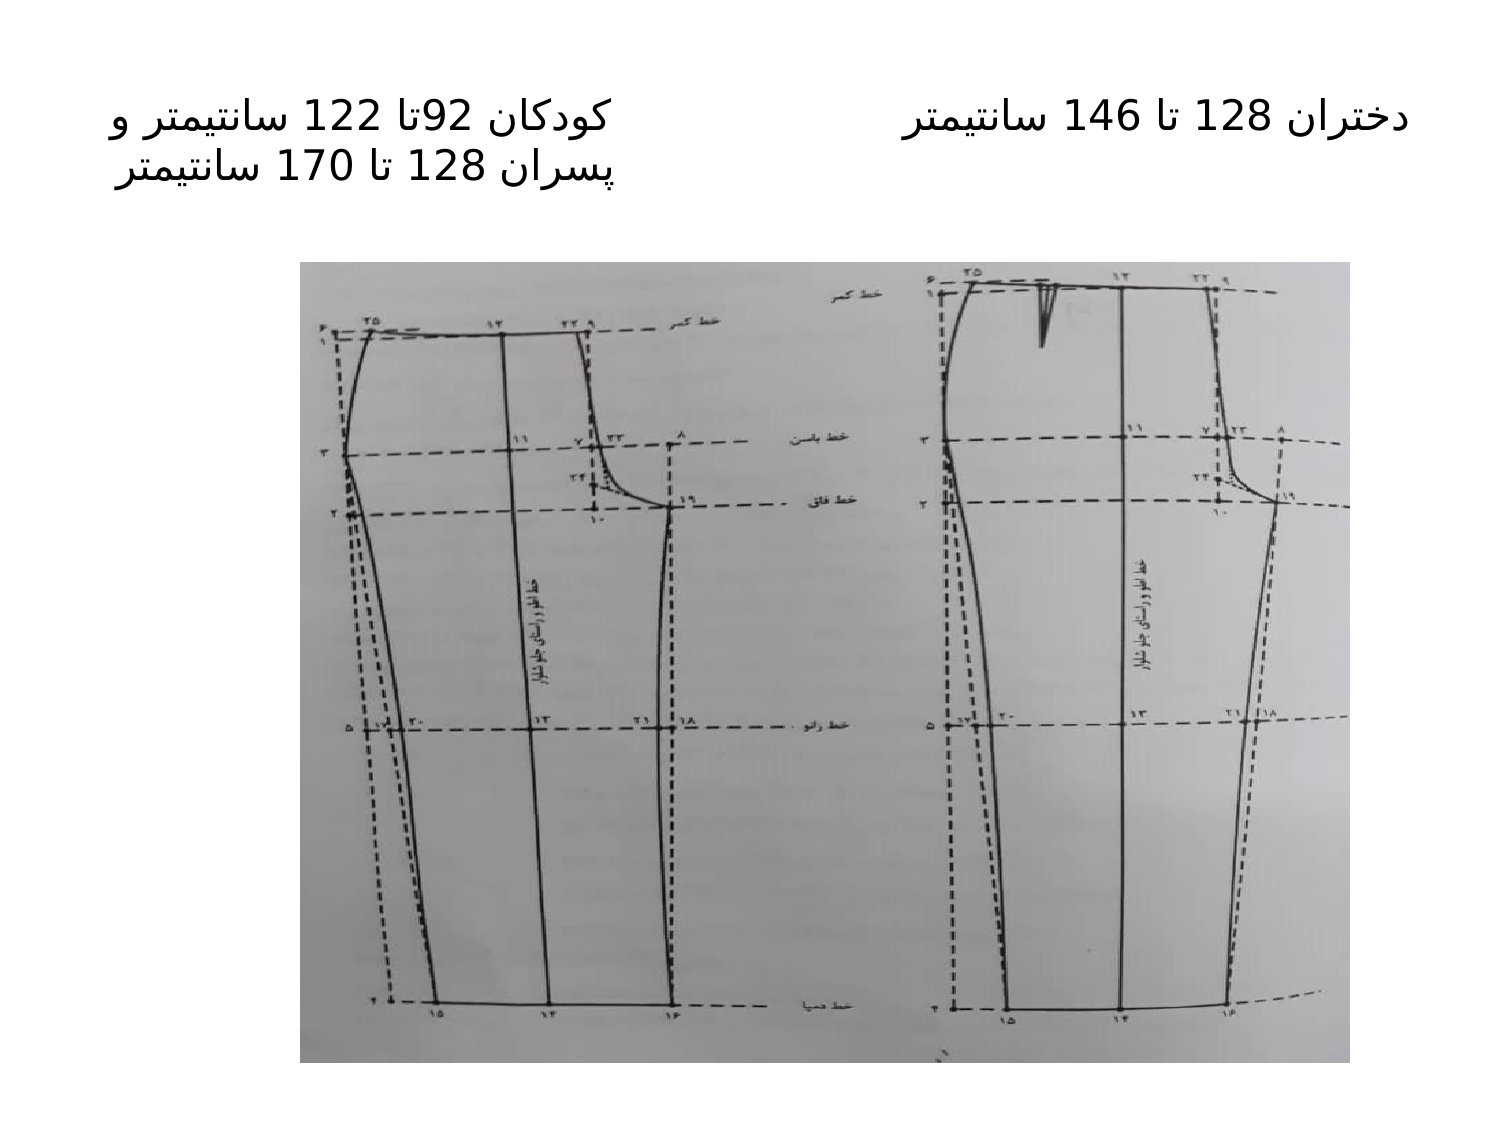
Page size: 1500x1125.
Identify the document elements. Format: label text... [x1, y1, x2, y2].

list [299, 262, 1351, 1063]
title دختران 128 تا 146 سانتیمتر کودکان 92تا 122 سانتیمتر و پسران 128 تا 170 سانتیمتر [75, 45, 1425, 233]
